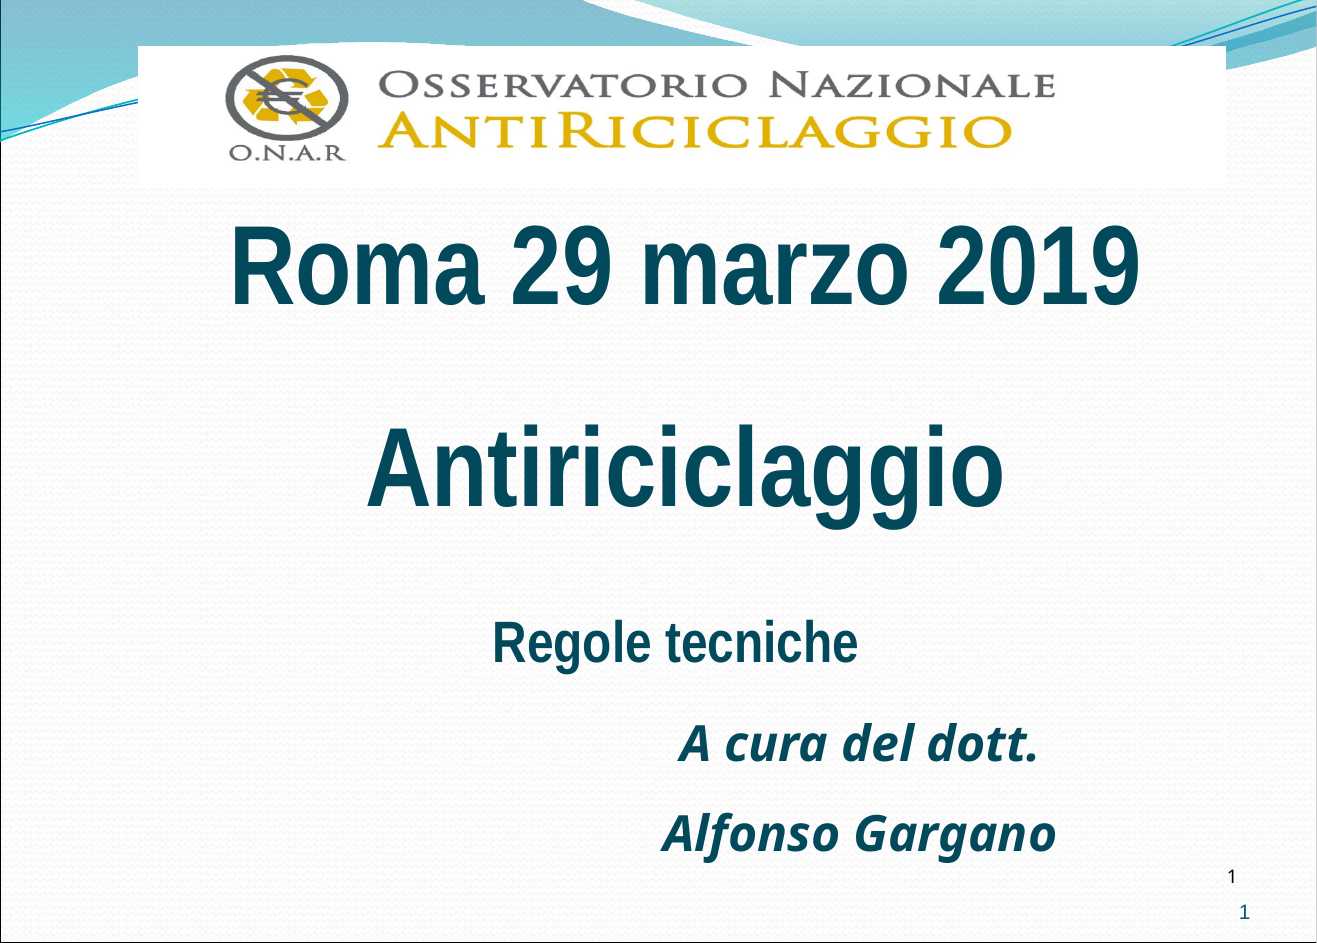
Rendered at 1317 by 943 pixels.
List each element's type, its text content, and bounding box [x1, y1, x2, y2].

picture [0, 0, 1317, 943]
text_box [728, 459, 987, 566]
text_box 1 [943, 869, 1251, 922]
picture [17, 126, 37, 133]
text_box A cura del dott. Alfonso Gargano [469, 673, 1252, 869]
text_box Roma 29 marzo 2019 Antiriciclaggio Regole tecniche [91, 116, 1280, 687]
